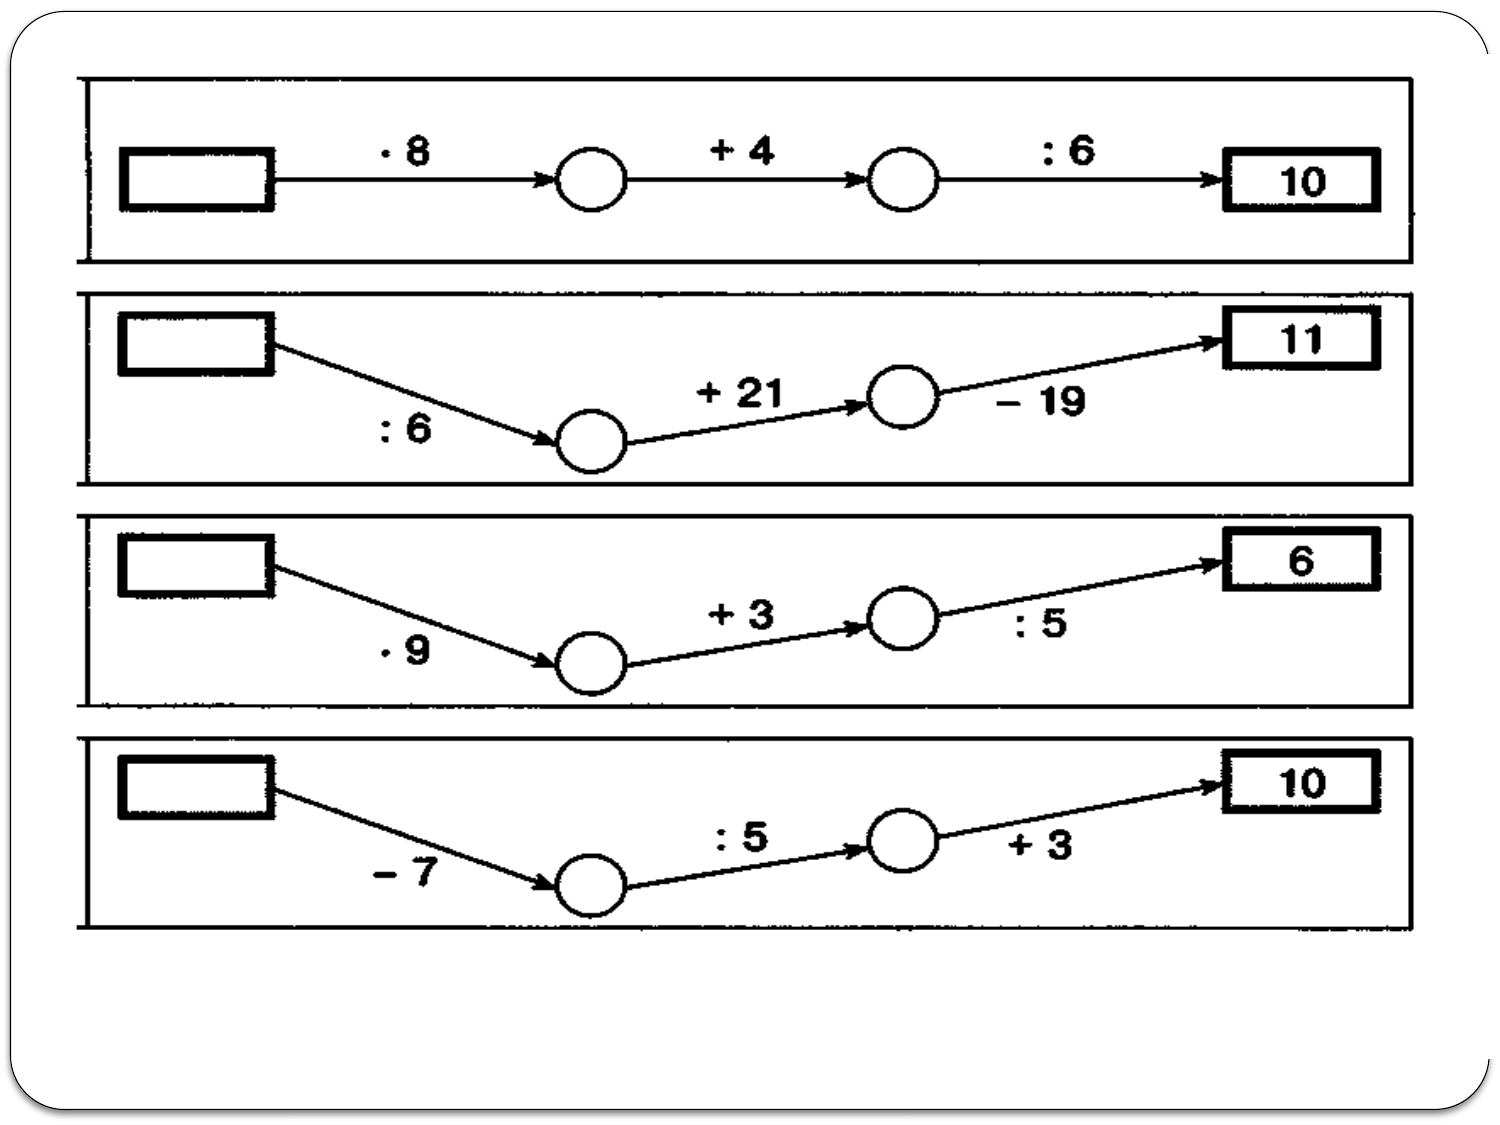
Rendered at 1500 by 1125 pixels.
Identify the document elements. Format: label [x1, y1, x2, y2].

picture [76, 54, 1500, 1059]
